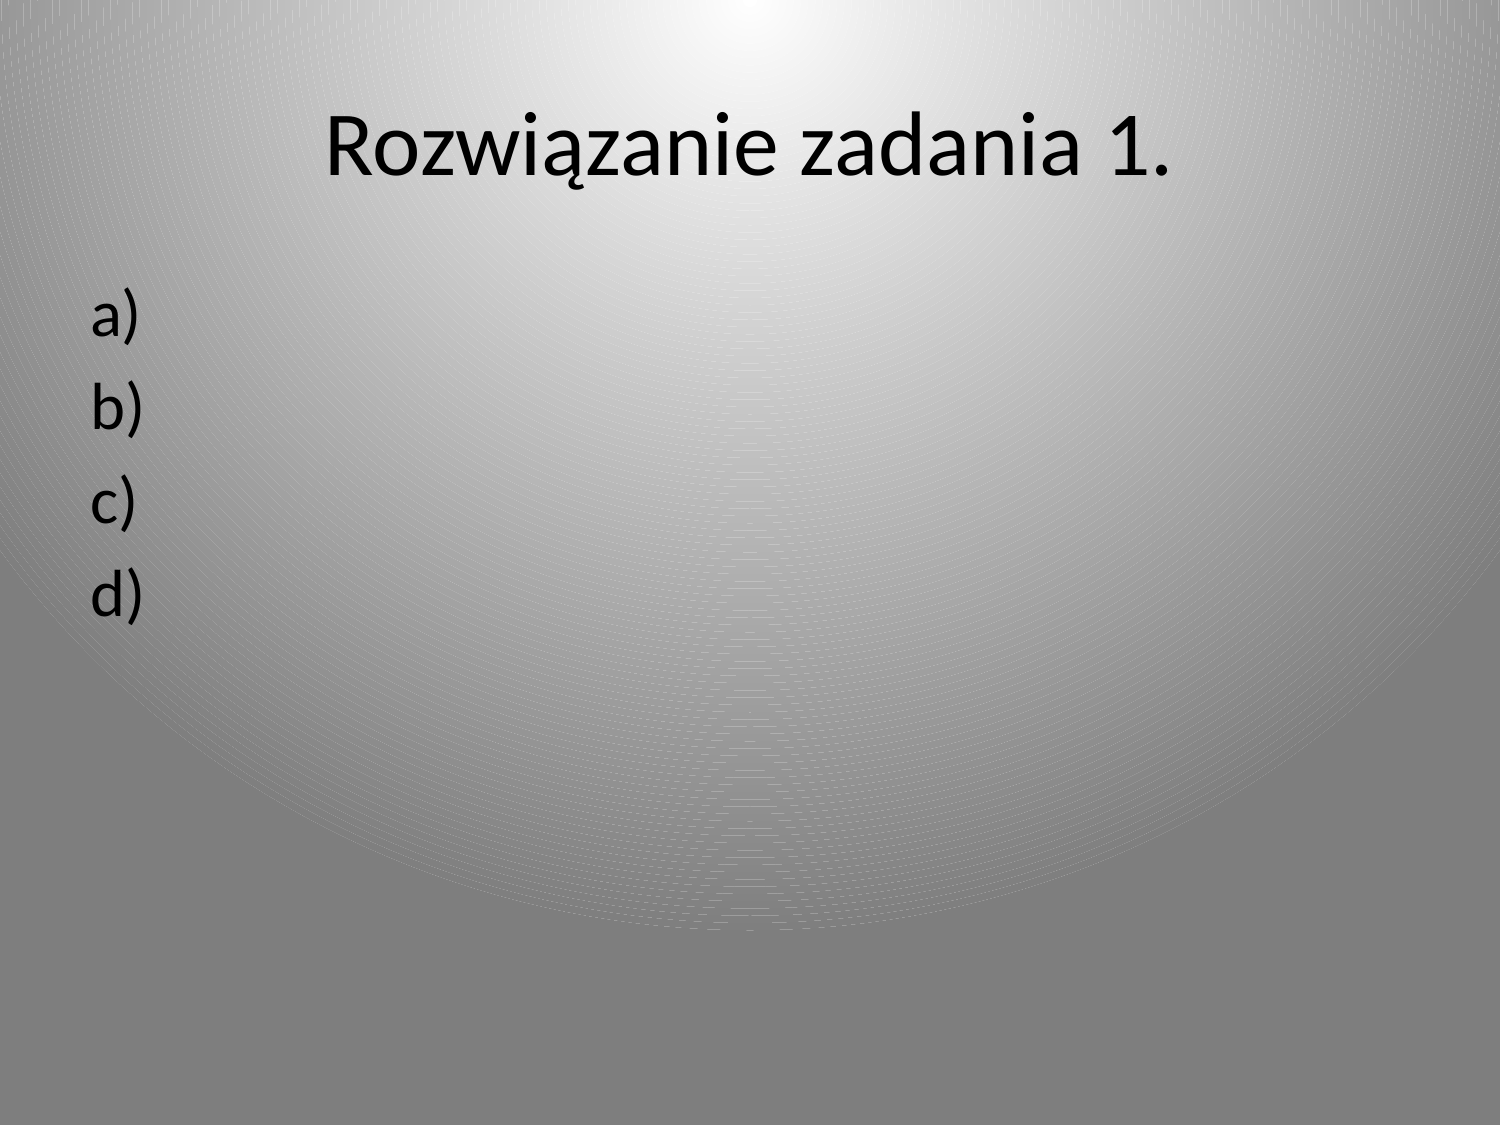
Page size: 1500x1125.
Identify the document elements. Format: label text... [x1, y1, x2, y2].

title Rozwiązanie zadania 1. [75, 45, 1425, 233]
